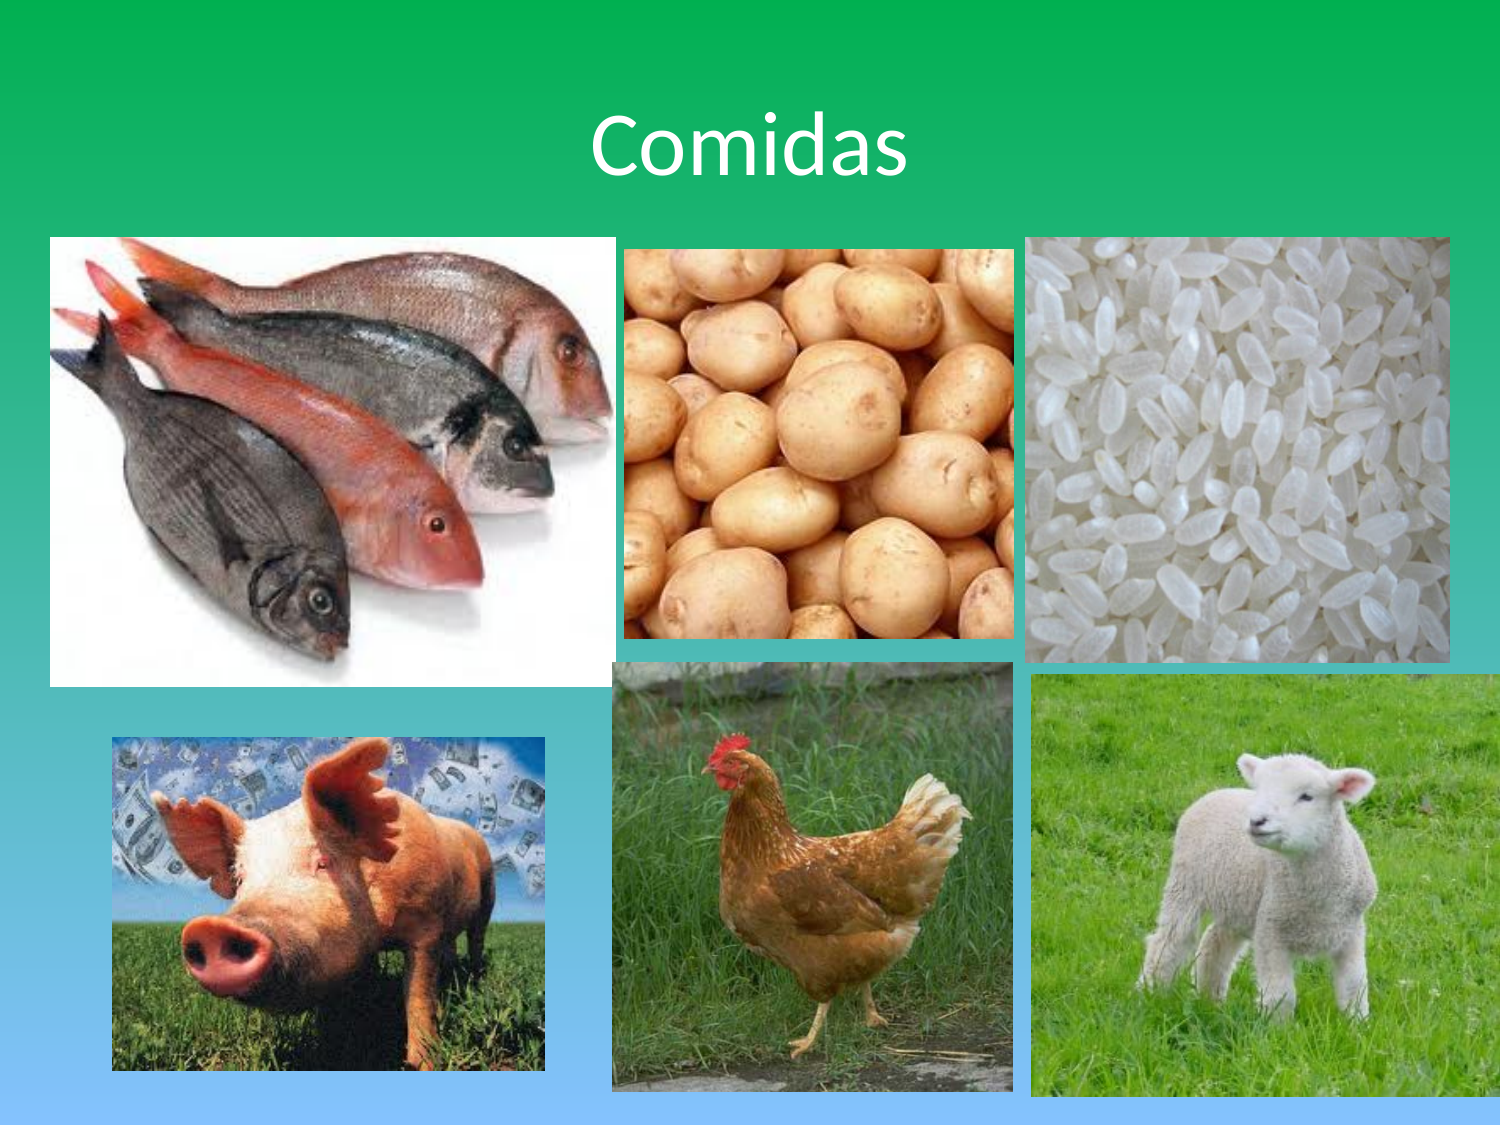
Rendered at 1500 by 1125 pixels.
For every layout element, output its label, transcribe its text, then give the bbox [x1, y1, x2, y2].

title Comidas [75, 45, 1425, 233]
picture [1024, 237, 1451, 663]
picture [49, 237, 1013, 1092]
picture [112, 737, 546, 1071]
picture [624, 249, 1015, 640]
picture [1030, 674, 1500, 1098]
